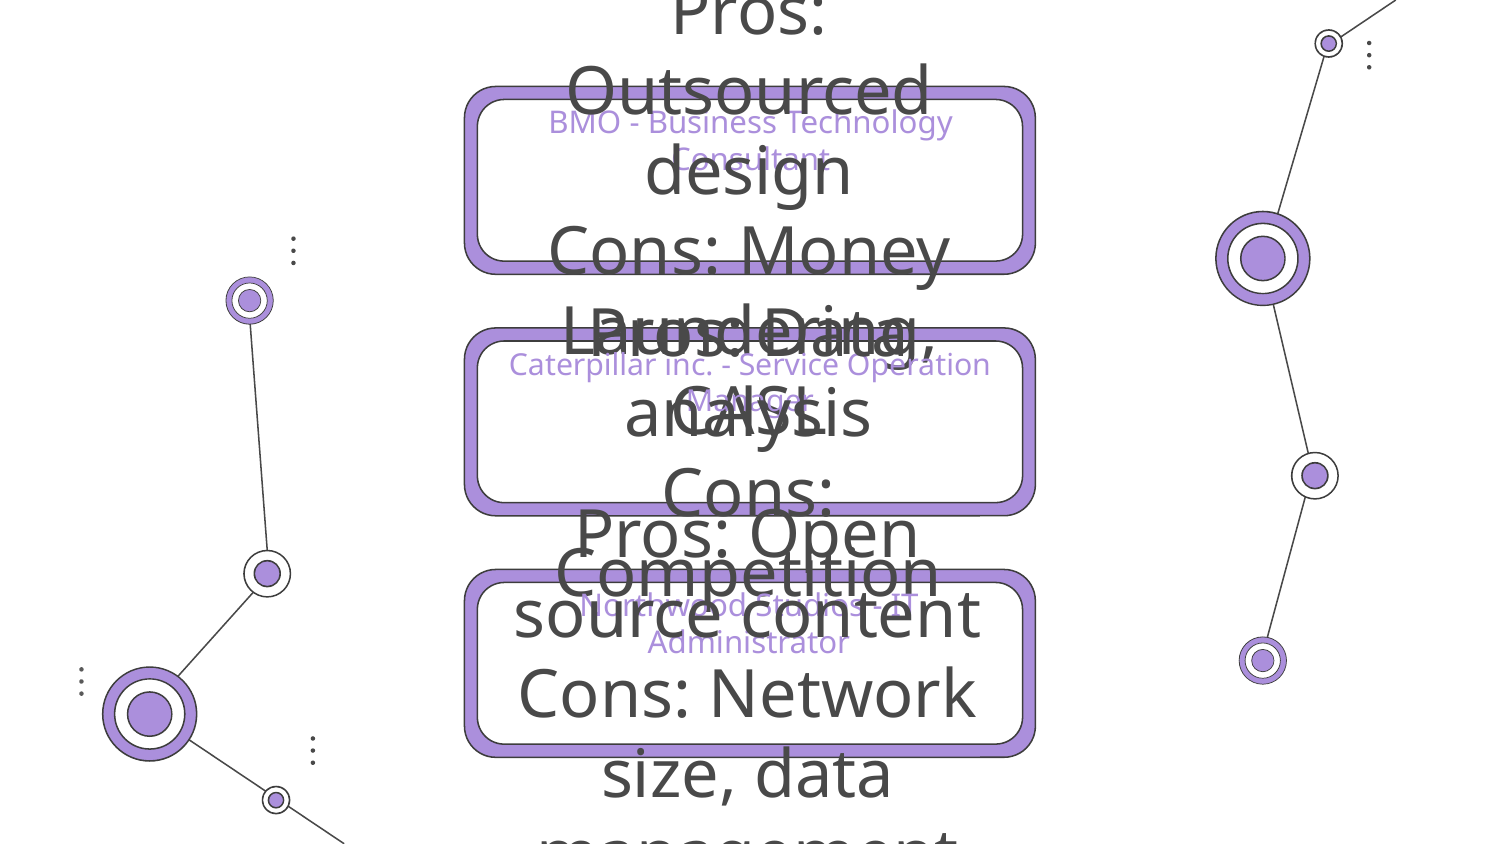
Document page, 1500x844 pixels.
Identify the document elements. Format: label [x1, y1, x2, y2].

text_box [464, 569, 1036, 758]
text_box [464, 327, 1036, 516]
text_box [464, 86, 1036, 275]
